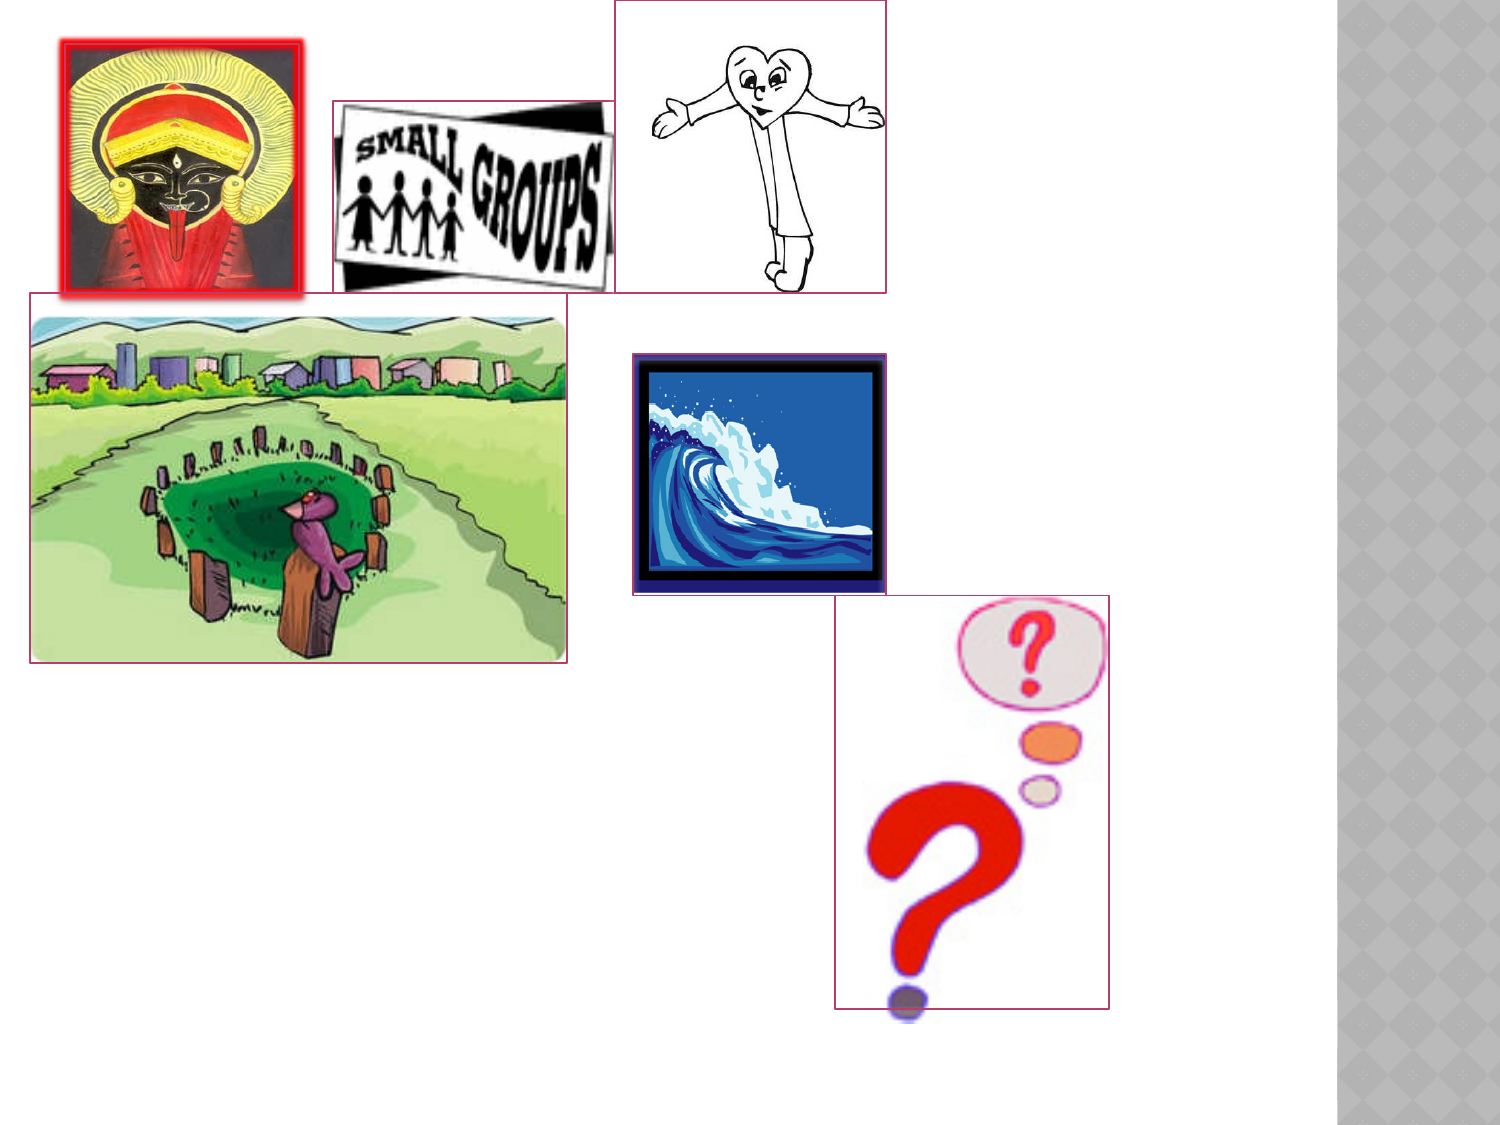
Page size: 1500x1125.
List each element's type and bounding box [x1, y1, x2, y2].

text_box [29, 292, 568, 315]
picture [29, 315, 568, 664]
text_box [614, 0, 887, 294]
picture [651, 43, 887, 294]
text_box [834, 607, 855, 1010]
picture [64, 43, 299, 294]
picture [332, 100, 615, 294]
picture [632, 353, 1110, 1024]
